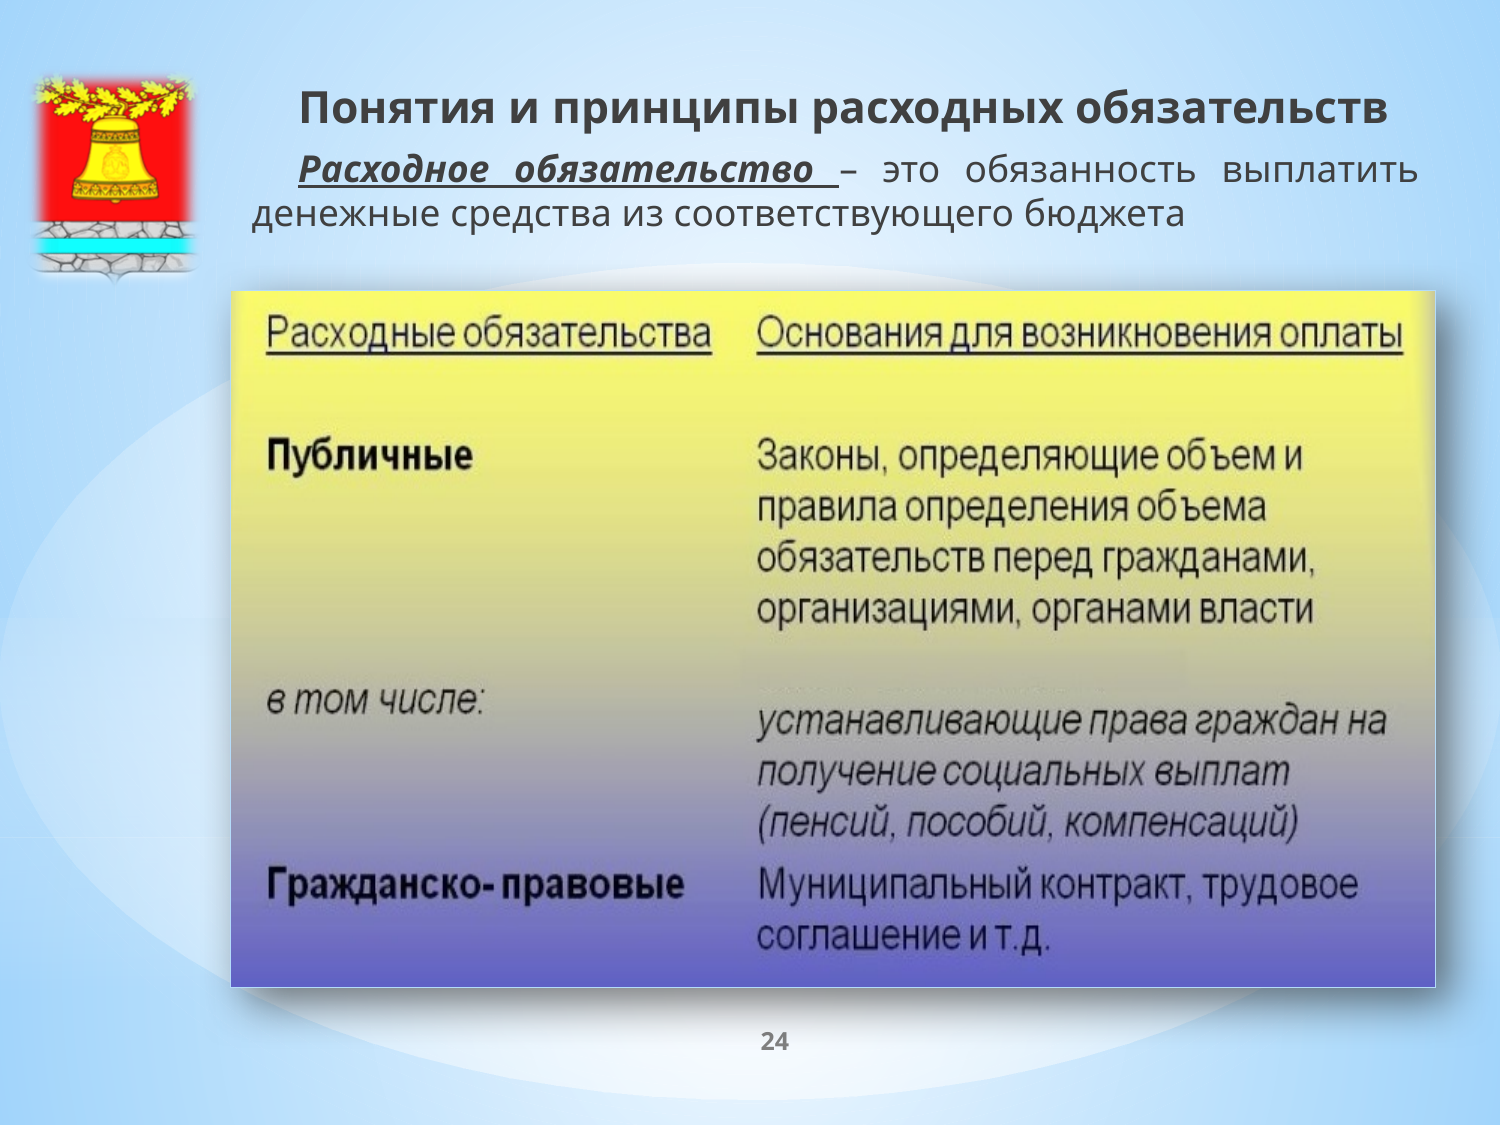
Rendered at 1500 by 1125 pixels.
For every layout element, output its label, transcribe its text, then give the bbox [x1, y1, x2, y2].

list Понятия и принципы расходных обязательств Расходное обязательство – это обязанность выплатить денежные средства из соответствующего бюджета [230, 71, 1436, 289]
slide_number 24 [624, 1037, 925, 1073]
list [229, 290, 1436, 988]
picture [24, 66, 206, 291]
